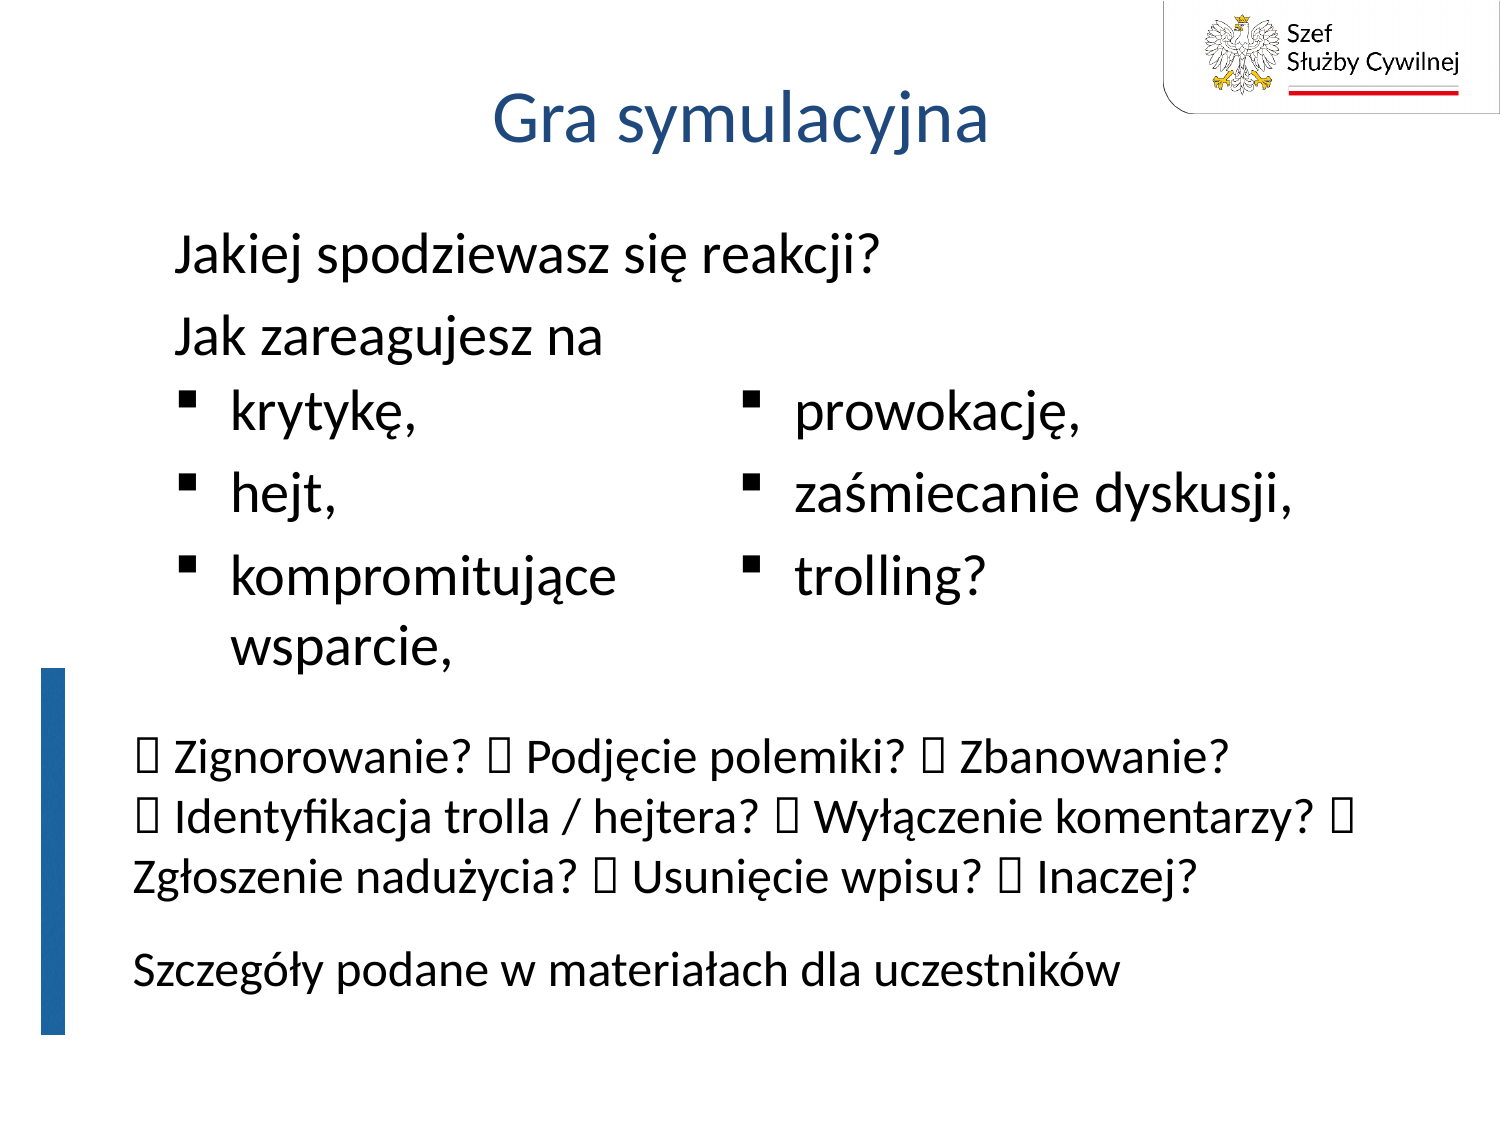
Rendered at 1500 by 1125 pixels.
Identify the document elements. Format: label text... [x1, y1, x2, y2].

text_box  Zignorowanie?  Podjęcie polemiki?  Zbanowanie?  Identyfikacja trolla / hejtera?  Wyłączenie komentarzy?  Zgłoszenie nadużycia?  Usunięcie wpisu?  Inaczej? [117, 715, 1382, 911]
title Gra symulacyjna [100, 60, 1400, 185]
text_box Jakiej spodziewasz się reakcji? Jak zareagujesz na [159, 207, 1317, 375]
text_box Szczegóły podane w materiałach dla uczestników [117, 928, 1424, 1004]
text_box krytykę, hejt, kompromitujące wsparcie, prowokację, zaśmiecanie dyskusji, trolling? [159, 375, 1317, 715]
picture [1163, 0, 1500, 114]
picture [41, 668, 65, 1035]
